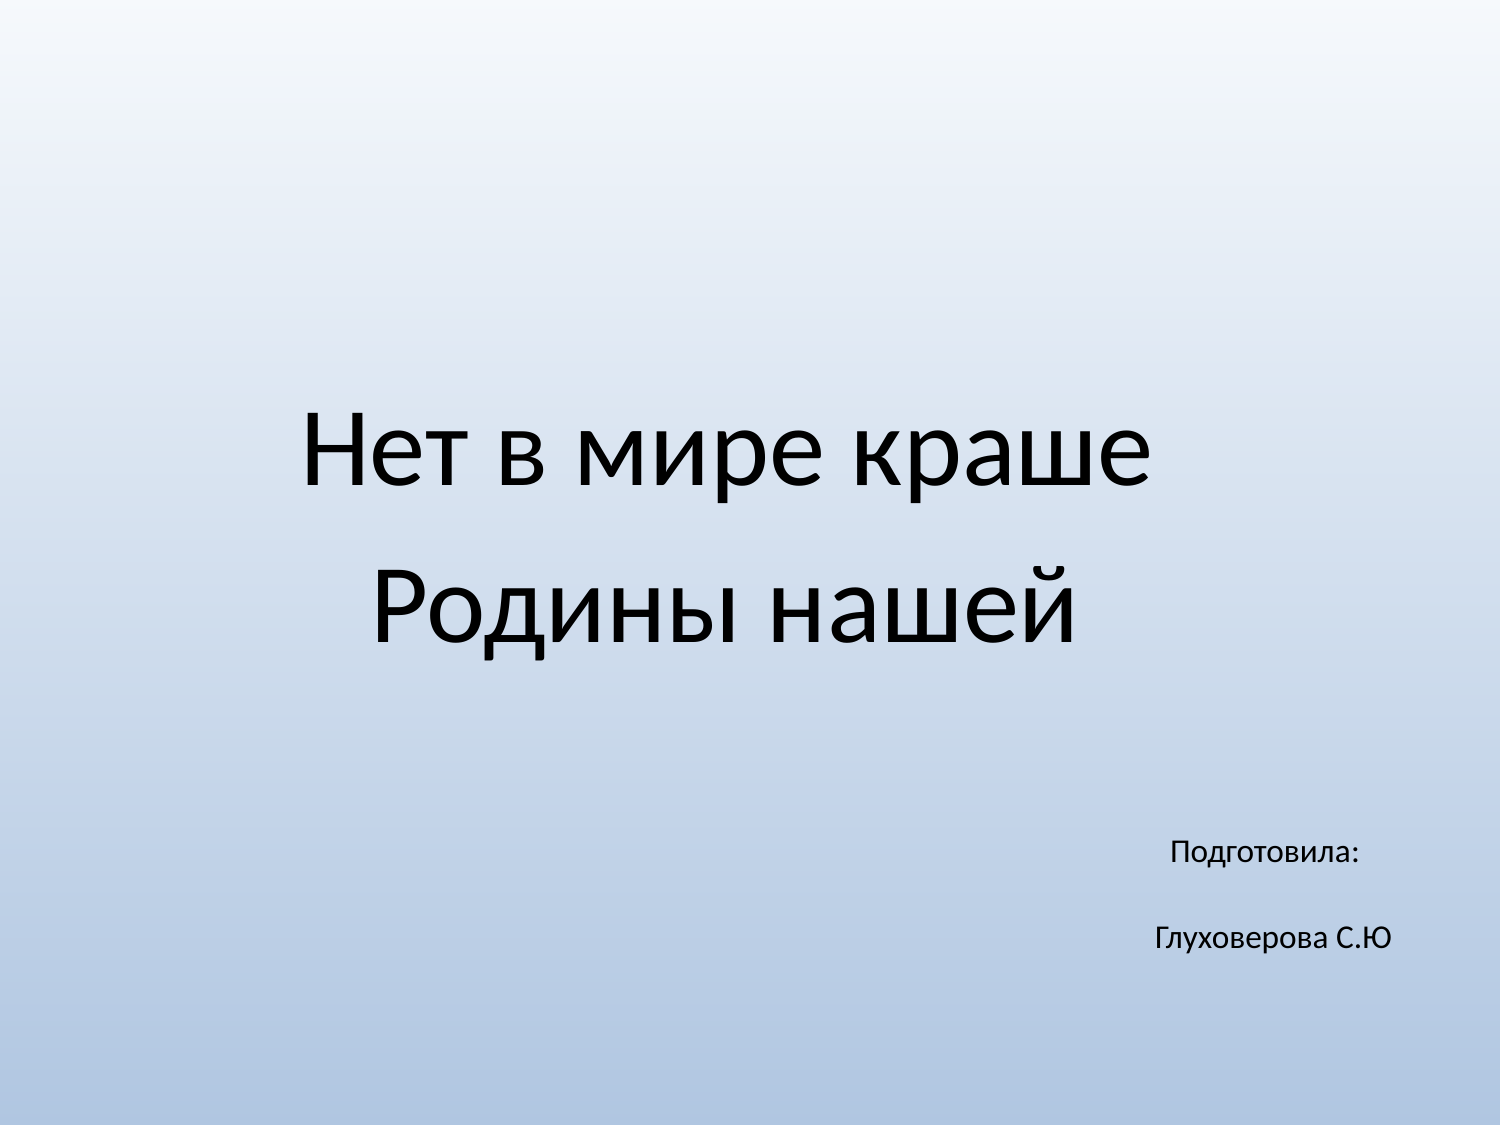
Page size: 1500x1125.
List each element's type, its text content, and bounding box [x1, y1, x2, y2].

list Нет в мире краше Родины нашей Подготовила: Глуховерова С.Ю [75, 262, 1425, 1059]
